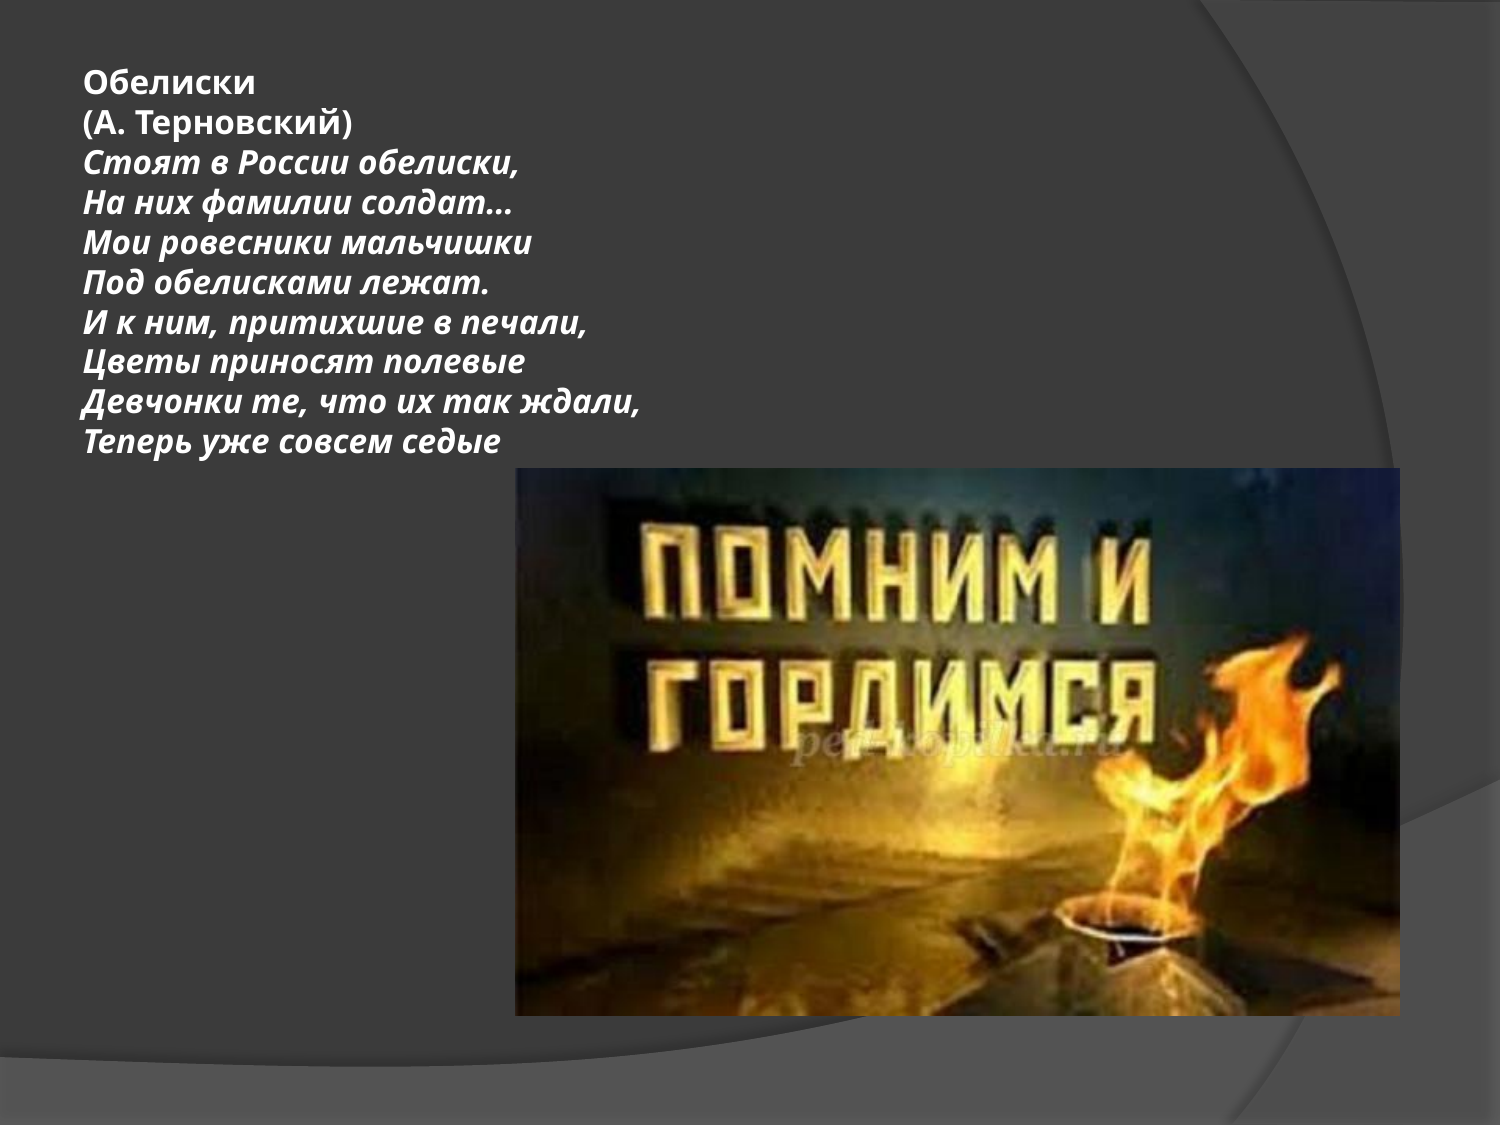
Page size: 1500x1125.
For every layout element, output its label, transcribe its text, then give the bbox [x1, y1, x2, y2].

title Обелиски (А. Терновский) Стоят в России обелиски, На них фамилии солдат… Мои ровесники мальчишки Под обелисками лежат. И к ним, притихшие в печали, Цветы приносят полевые Девчонки те, что их так ждали, Теперь уже совсем седые [75, 45, 1301, 457]
picture [515, 468, 1401, 1016]
